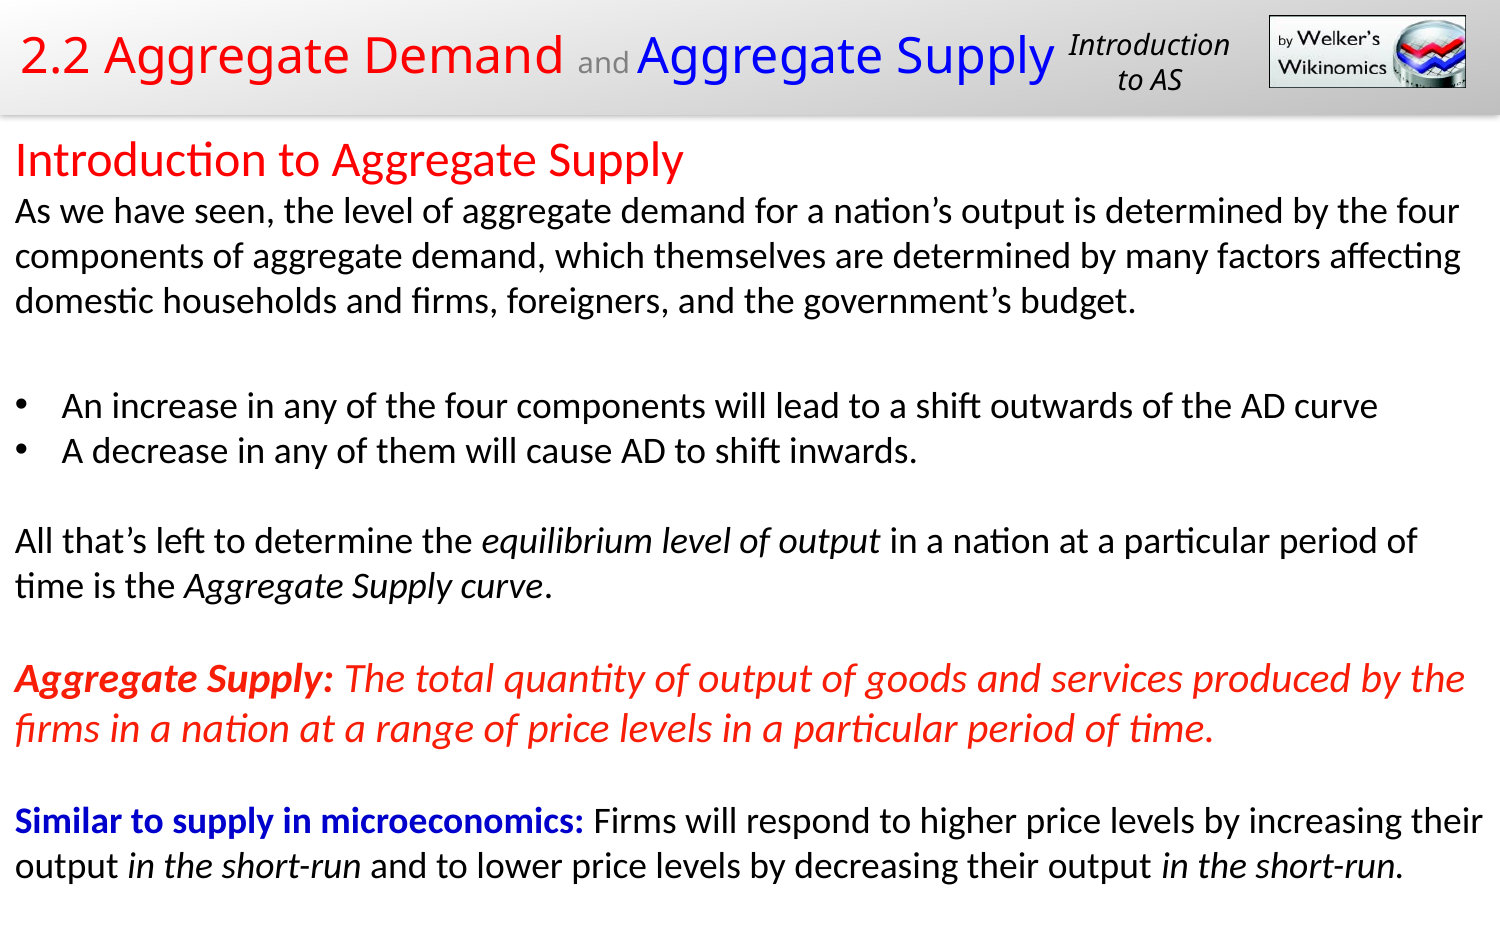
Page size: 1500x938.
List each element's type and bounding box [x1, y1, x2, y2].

text_box [0, 0, 1500, 115]
